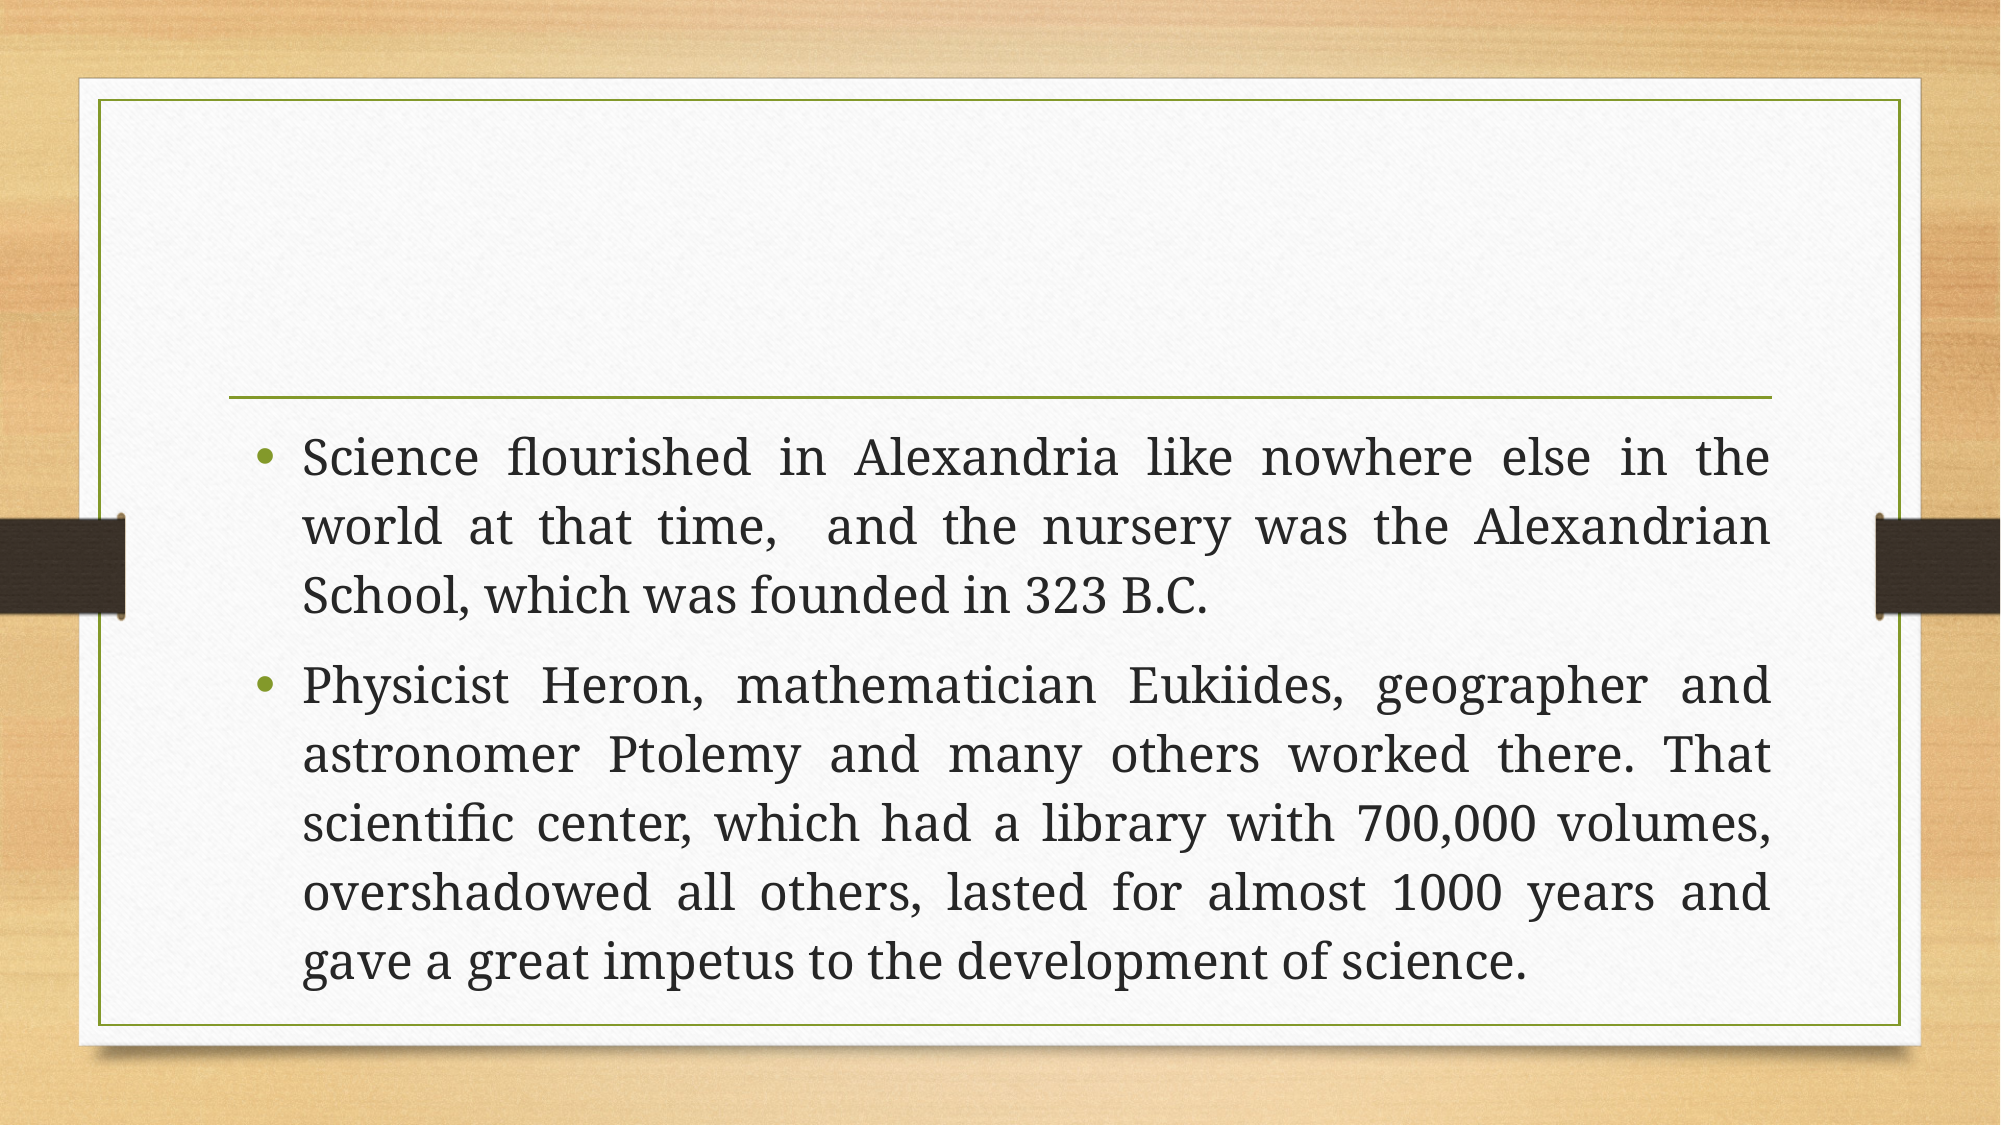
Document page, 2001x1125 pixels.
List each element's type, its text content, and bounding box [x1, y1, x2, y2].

picture [0, 0, 2001, 1125]
list Science flourished in Alexandria like nowhere else in the world at that time, and the nursery was the Alexandrian School, which was founded in 323 B.C. Physicist Heron, mathematician Eukiides, geographer and astronomer Ptolemy and many others worked there. That scientific center, which had a library with 700,000 volumes, overshadowed all others, lasted for almost 1000 years and gave a great impetus to the development of science. [212, 409, 1788, 964]
